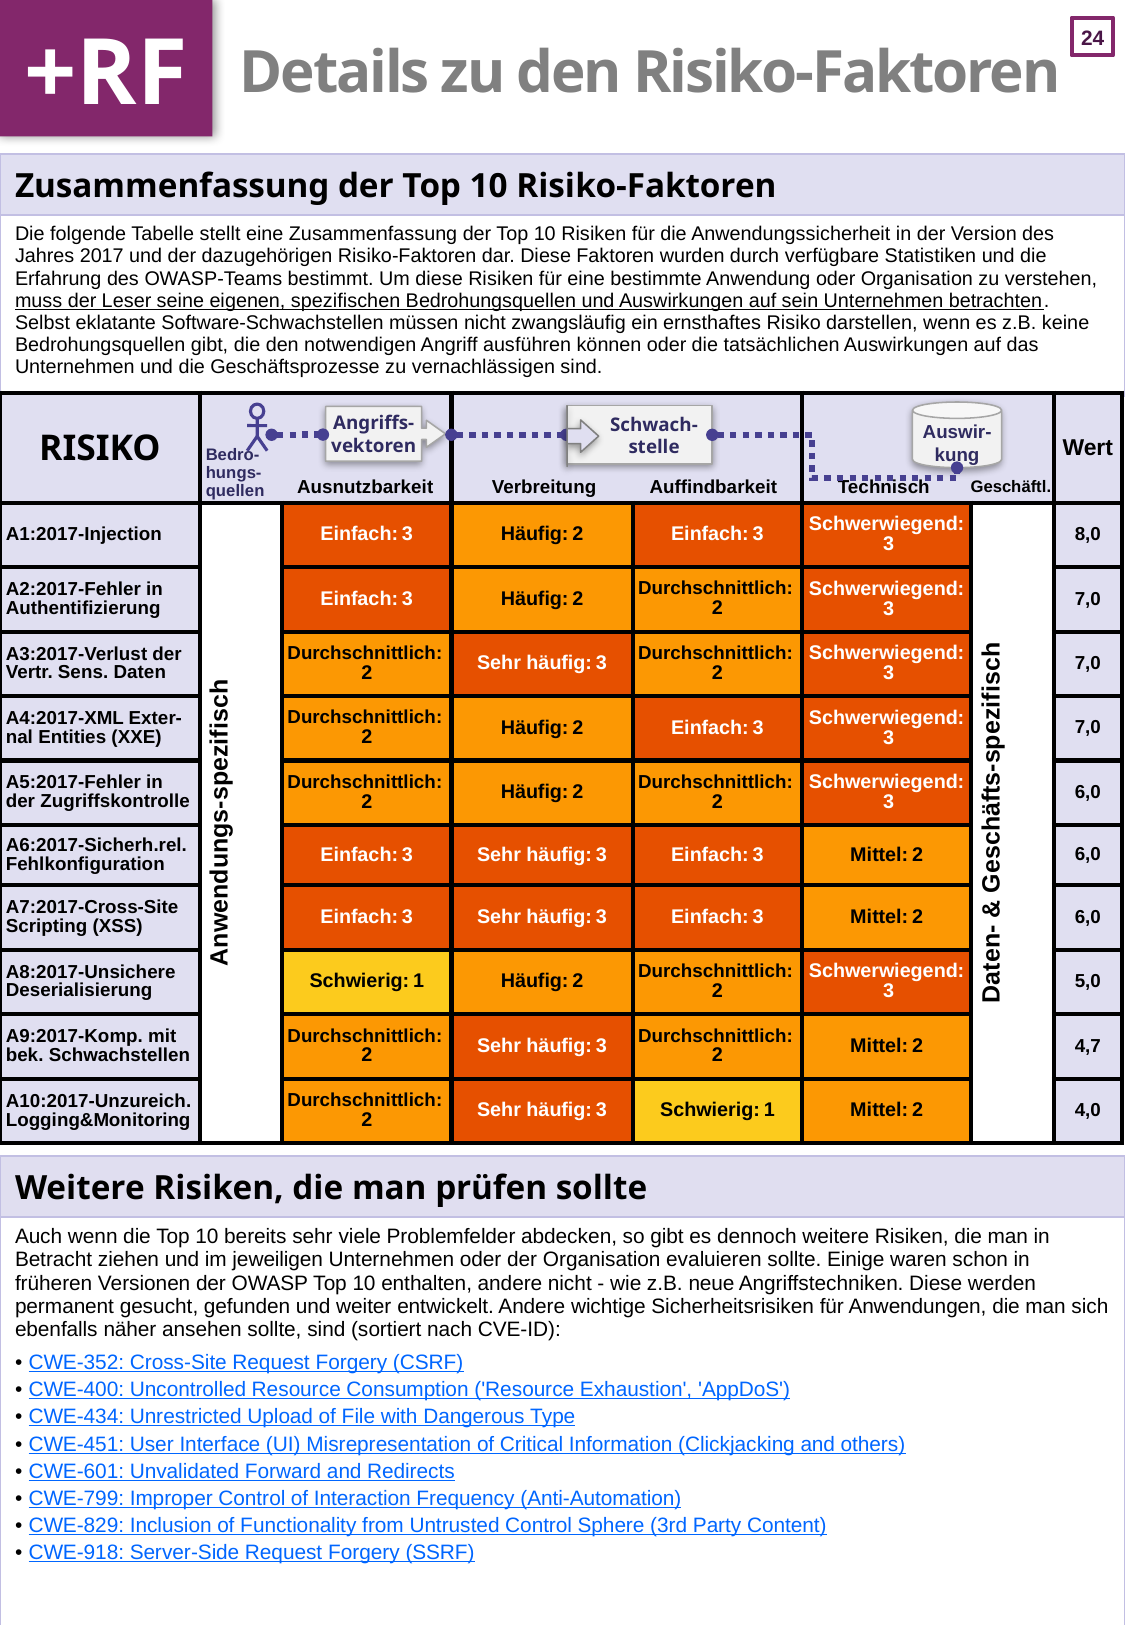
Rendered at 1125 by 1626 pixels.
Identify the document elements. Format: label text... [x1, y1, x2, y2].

table_cell Schwerwiegend: 3 [804, 512, 969, 565]
title Details zu den Risiko-Faktoren [225, 12, 1125, 134]
table_cell Anwendungs-spezifisch [202, 512, 280, 1141]
table_cell Einfach: 3 [284, 512, 449, 565]
table_header [202, 395, 449, 400]
table_cell Mittel: 2 [804, 1016, 969, 1077]
table_cell Sehr häufig: 3 [454, 827, 631, 883]
table_cell A4:2017-XML Exter-nal Entities (XXE) [2, 698, 198, 758]
table_header RISIKO [2, 395, 198, 501]
table_cell Durchschnittlich: 2 [635, 1016, 800, 1077]
table_cell Einfach: 3 [284, 827, 449, 883]
table_cell Häufig: 2 [454, 569, 631, 630]
table_cell 4,7 [1056, 1016, 1120, 1077]
table_cell Häufig: 2 [454, 698, 631, 758]
table_cell Schwierig: 1 [635, 1081, 800, 1141]
table_cell Mittel: 2 [804, 887, 969, 948]
table_cell Sehr häufig: 3 [454, 1016, 631, 1077]
table_cell A10:2017-Unzureich. Logging&Monitoring [2, 1081, 198, 1141]
table_cell Häufig: 2 [454, 952, 631, 1012]
table_cell Auch wenn die Top 10 bereits sehr viele Problemfelder abdecken, so gibt es dennoch weitere Risiken, die man in Betracht ziehen und im jeweiligen Unternehmen oder der Organisation evaluieren sollte. Einige waren schon in früheren Versionen der OWASP Top 10 enthalten, andere nicht - wie z.B. neue Angriffstechniken. Diese werden permanent gesucht, gefunden und weiter entwickelt. Andere wichtige Sicherheitsrisiken für Anwendungen, die man sich ebenfalls näher ansehen sollte, sind (sortiert nach CVE-ID): CWE-352: Cross-Site Request Forgery (CSRF) CWE-400: Uncontrolled Resource Consumption ('Resource Exhaustion', 'AppDoS') CWE-434: Unrestricted Upload of File with Dangerous Type CWE-451: User Interface (UI) Misrepresentation of Critical Information (Clickjacking and others) CWE-601: Unvalidated Forward and Redirects CWE-799: Improper Control of Interaction Frequency (Anti-Automation) CWE-829: Inclusion of Functionality from Untrusted Control Sphere (3rd Party Content) CWE-918: Server-Side Request Forgery (SSRF) [1, 1218, 1124, 1625]
table_cell Durchschnittlich: 2 [284, 1081, 449, 1141]
table_cell 6,0 [1056, 887, 1120, 948]
table_cell A8:2017-Unsichere Deserialisierung [2, 952, 198, 1012]
table_cell 8,0 [1056, 505, 1120, 565]
table_cell Durchschnittlich: 2 [284, 698, 449, 758]
table_cell Einfach: 3 [635, 698, 800, 758]
table_cell Häufig: 2 [454, 512, 631, 565]
table_cell 4,0 [1056, 1081, 1120, 1141]
table_header Zusammenfassung der Top 10 Risiko-Faktoren [1, 155, 1124, 214]
table_cell Schwierig: 1 [284, 952, 449, 1012]
table_cell Sehr häufig: 3 [454, 634, 631, 694]
table_cell 7,0 [1056, 569, 1120, 630]
text_box Geschäftl. [1006, 468, 1075, 504]
table_cell Schwerwiegend: 3 [804, 634, 969, 694]
table_cell A6:2017-Sicherh.rel. Fehlkonfiguration [2, 827, 198, 883]
table_cell A3:2017-Verlust der Vertr. Sens. Daten [2, 634, 198, 694]
table_cell Mittel: 2 [804, 1081, 969, 1141]
table_cell Einfach: 3 [284, 887, 449, 948]
table_cell A9:2017-Komp. mit bek. Schwachstellen [2, 1016, 198, 1077]
table_cell 6,0 [1056, 763, 1120, 823]
table_header [804, 395, 1052, 468]
table_cell Schwerwiegend: 3 [804, 952, 969, 1012]
table_cell A7:2017-Cross-Site Scripting (XSS) [2, 887, 198, 948]
table_cell Einfach: 3 [635, 512, 800, 565]
list +RF [0, 0, 214, 138]
table_cell 5,0 [1056, 952, 1120, 1012]
table_cell Schwerwiegend: 3 [804, 698, 969, 758]
table_cell Einfach: 3 [635, 827, 800, 883]
table_cell Einfach: 3 [284, 569, 449, 630]
table_cell Mittel: 2 [804, 827, 969, 883]
table_cell Die folgende Tabelle stellt eine Zusammenfassung der Top 10 Risiken für die Anwendungssicherheit in der Version des Jahres 2017 und der dazugehörigen Risiko-Faktoren dar. Diese Faktoren wurden durch verfügbare Statistiken und die Erfahrung des OWASP-Teams bestimmt. Um diese Risiken für eine bestimmte Anwendung oder Organisation zu verstehen, muss der Leser seine eigenen, spezifischen Bedrohungsquellen und Auswirkungen auf sein Unternehmen betrachten. Selbst eklatante Software-Schwachstellen müssen nicht zwangsläufig ein ernsthaftes Risiko darstellen, wenn es z.B. keine Bedrohungsquellen gibt, die den notwendigen Angriff ausführen können oder die tatsächlichen Auswirkungen auf das Unternehmen und die Geschäftsprozesse zu vernachlässigen sind. [1, 216, 1124, 391]
table_cell Durchschnittlich: 2 [284, 1016, 449, 1077]
table_cell Durchschnittlich: 2 [284, 634, 449, 694]
table_cell Sehr häufig: 3 [454, 1081, 631, 1141]
table_header Wert [1056, 395, 1120, 501]
table_cell Durchschnittlich: 2 [635, 634, 800, 694]
table_cell 6,0 [1056, 827, 1120, 883]
table_cell Durchschnittlich: 2 [635, 952, 800, 1012]
table_cell 7,0 [1056, 698, 1120, 758]
table_cell Durchschnittlich: 2 [635, 763, 800, 823]
table_cell Daten- & Geschäfts-spezifisch [973, 505, 1052, 1141]
table_header [454, 395, 800, 400]
table_cell Häufig: 2 [454, 763, 631, 823]
table_cell Schwerwiegend: 3 [804, 569, 969, 630]
table_cell 7,0 [1056, 634, 1120, 694]
table_cell A2:2017-Fehler in Authentifizierung [2, 569, 198, 630]
table_cell Einfach: 3 [635, 887, 800, 948]
table_cell Durchschnittlich: 2 [284, 763, 449, 823]
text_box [199, 401, 1002, 504]
table_cell Durchschnittlich: 2 [635, 569, 800, 630]
table_cell Schwerwiegend: 3 [804, 763, 969, 823]
table_cell Sehr häufig: 3 [454, 887, 631, 948]
table_cell A5:2017-Fehler in der Zugriffskontrolle [2, 763, 198, 823]
table_header Weitere Risiken, die man prüfen sollte [1, 1157, 1124, 1216]
table_cell A1:2017-Injection [2, 505, 198, 565]
